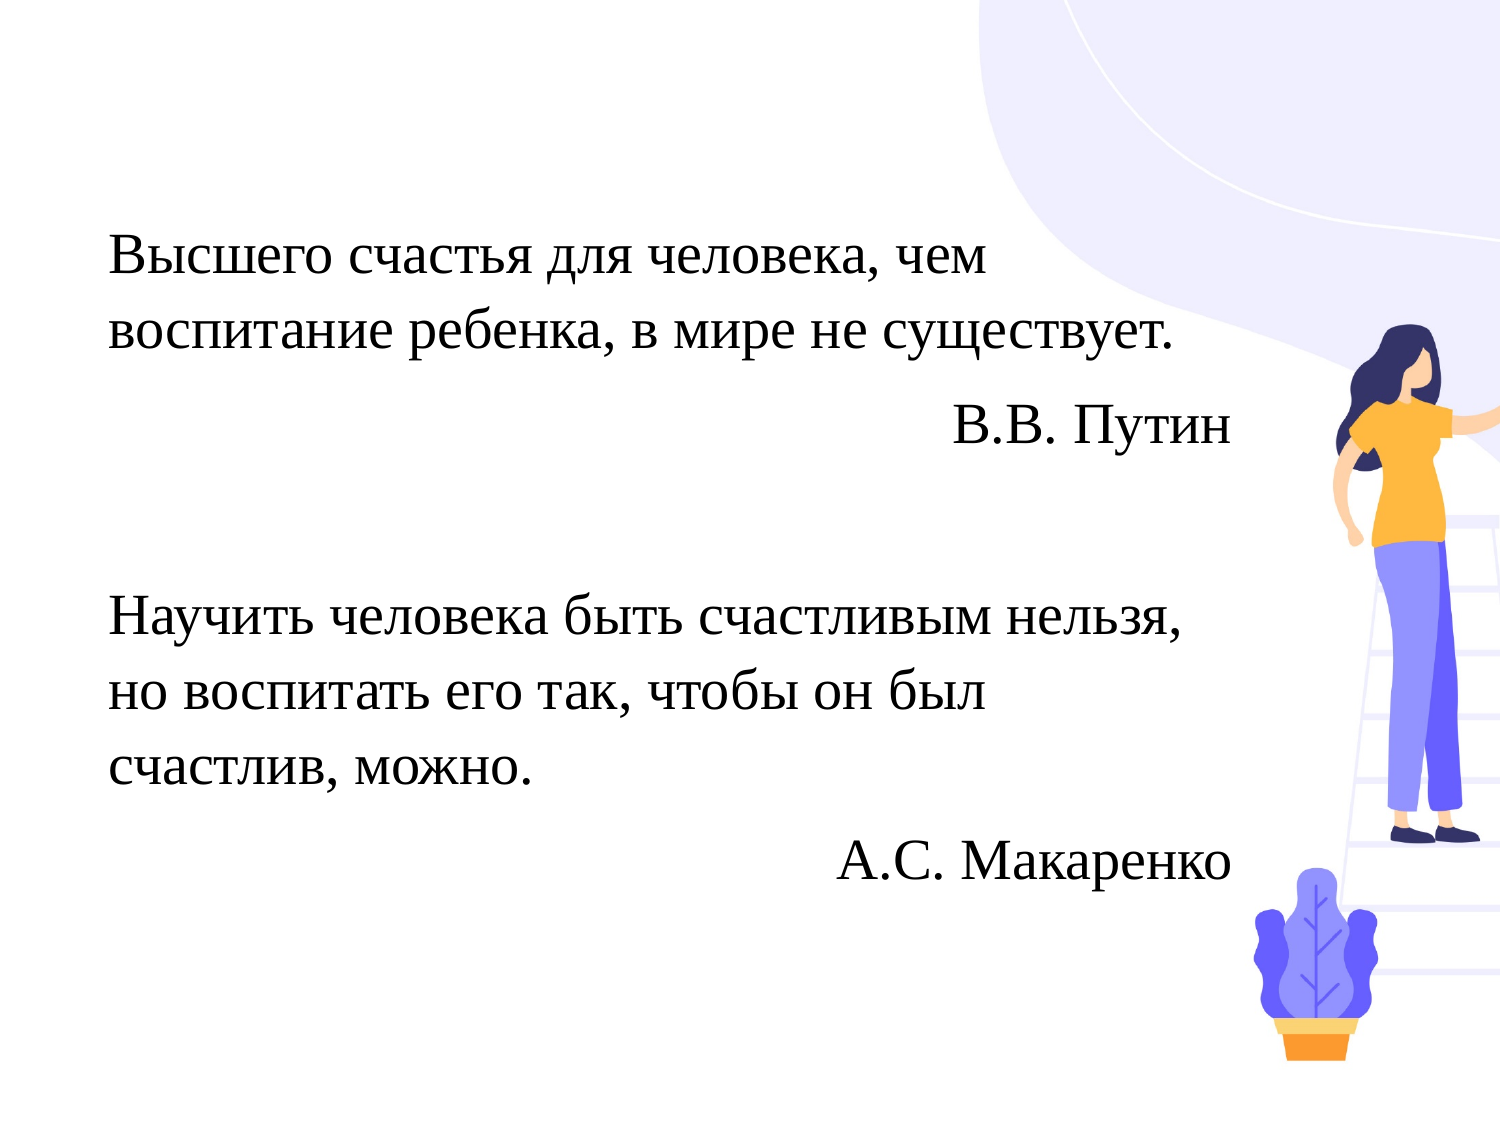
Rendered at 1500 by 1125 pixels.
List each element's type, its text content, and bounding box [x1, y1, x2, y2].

list Высшего счастья для человека, чем воспитание ребенка, в мире не существует. В.В. Путин Научить человека быть счастливым нельзя, но воспитать его так, чтобы он был счастлив, можно. А.С. Макаренко [93, 202, 1248, 917]
picture [0, 0, 1500, 1125]
